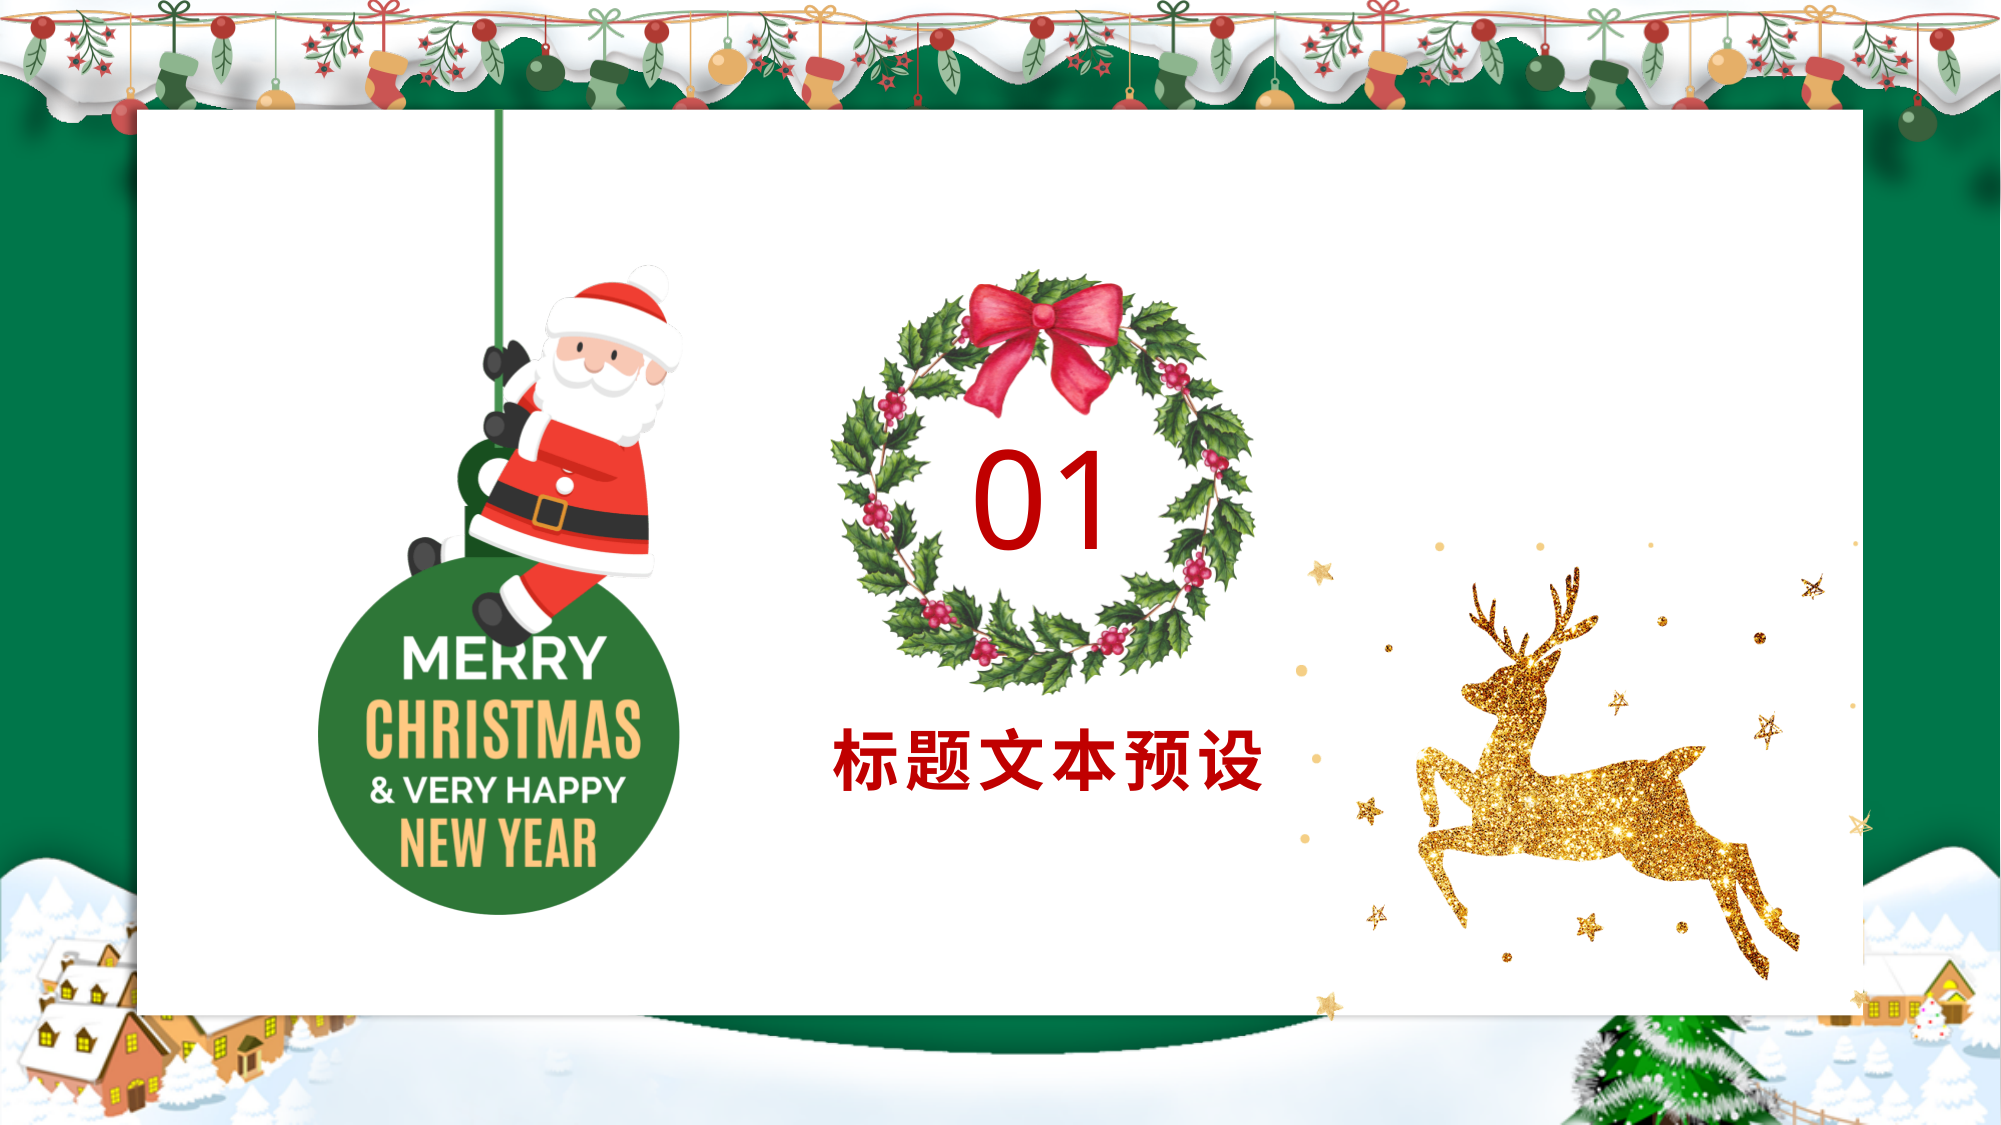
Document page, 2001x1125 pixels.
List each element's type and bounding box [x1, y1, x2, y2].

picture [0, 541, 2000, 1125]
text_box [812, 267, 1285, 808]
picture [0, 0, 2000, 915]
text_box [136, 109, 1864, 1016]
